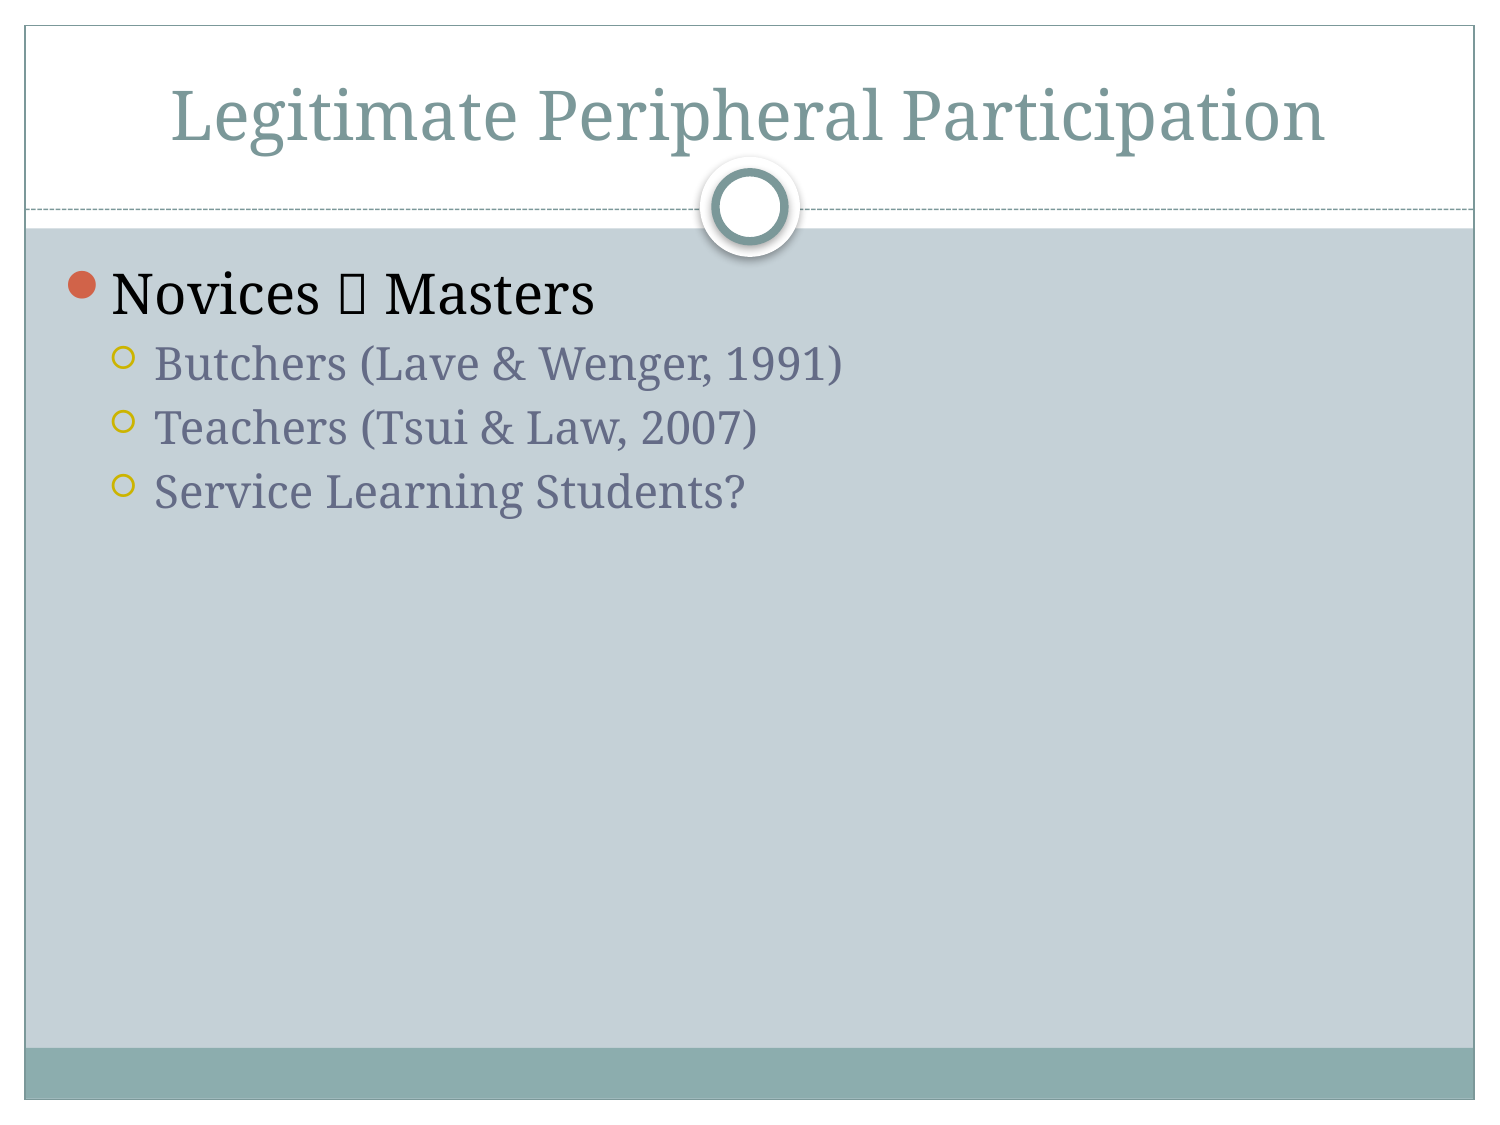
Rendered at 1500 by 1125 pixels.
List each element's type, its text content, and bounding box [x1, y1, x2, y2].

list Novices  Masters Butchers (Lave & Wenger, 1991) Teachers (Tsui & Law, 2007) Service Learning Students? [49, 250, 1445, 1001]
title Legitimate Peripheral Participation [49, 37, 1450, 162]
